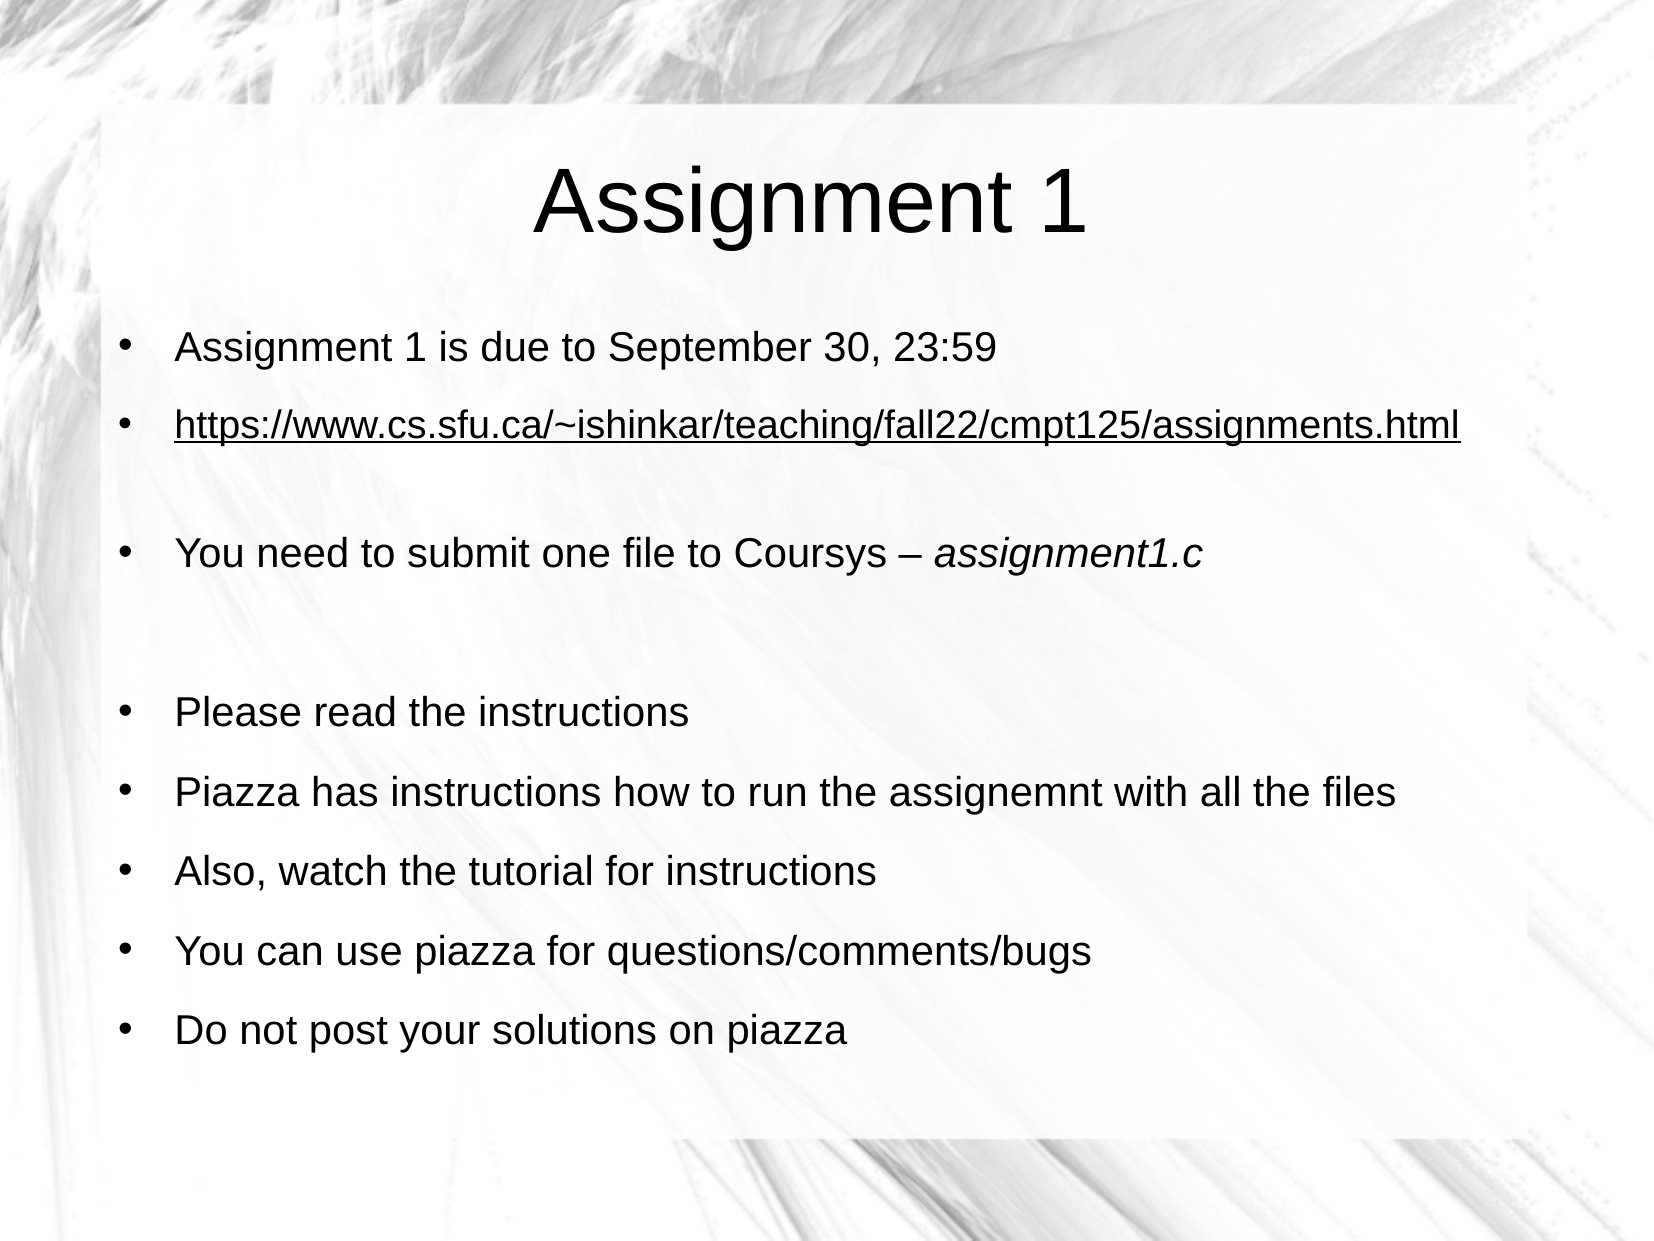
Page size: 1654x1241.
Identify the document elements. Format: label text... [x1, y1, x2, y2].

list Assignment 1 is due to September 30, 23:59 https://www.cs.sfu.ca/~ishinkar/teaching/fall22/cmpt125/assignments.html You need to submit one file to Coursys – assignment1.c Please read the instructions Piazza has instructions how to run the assignemnt with all the files Also, watch the tutorial for instructions You can use piazza for questions/comments/bugs Do not post your solutions on piazza [118, 319, 1571, 1102]
picture [0, 0, 1654, 1241]
title Assignment 1 [118, 112, 1506, 281]
